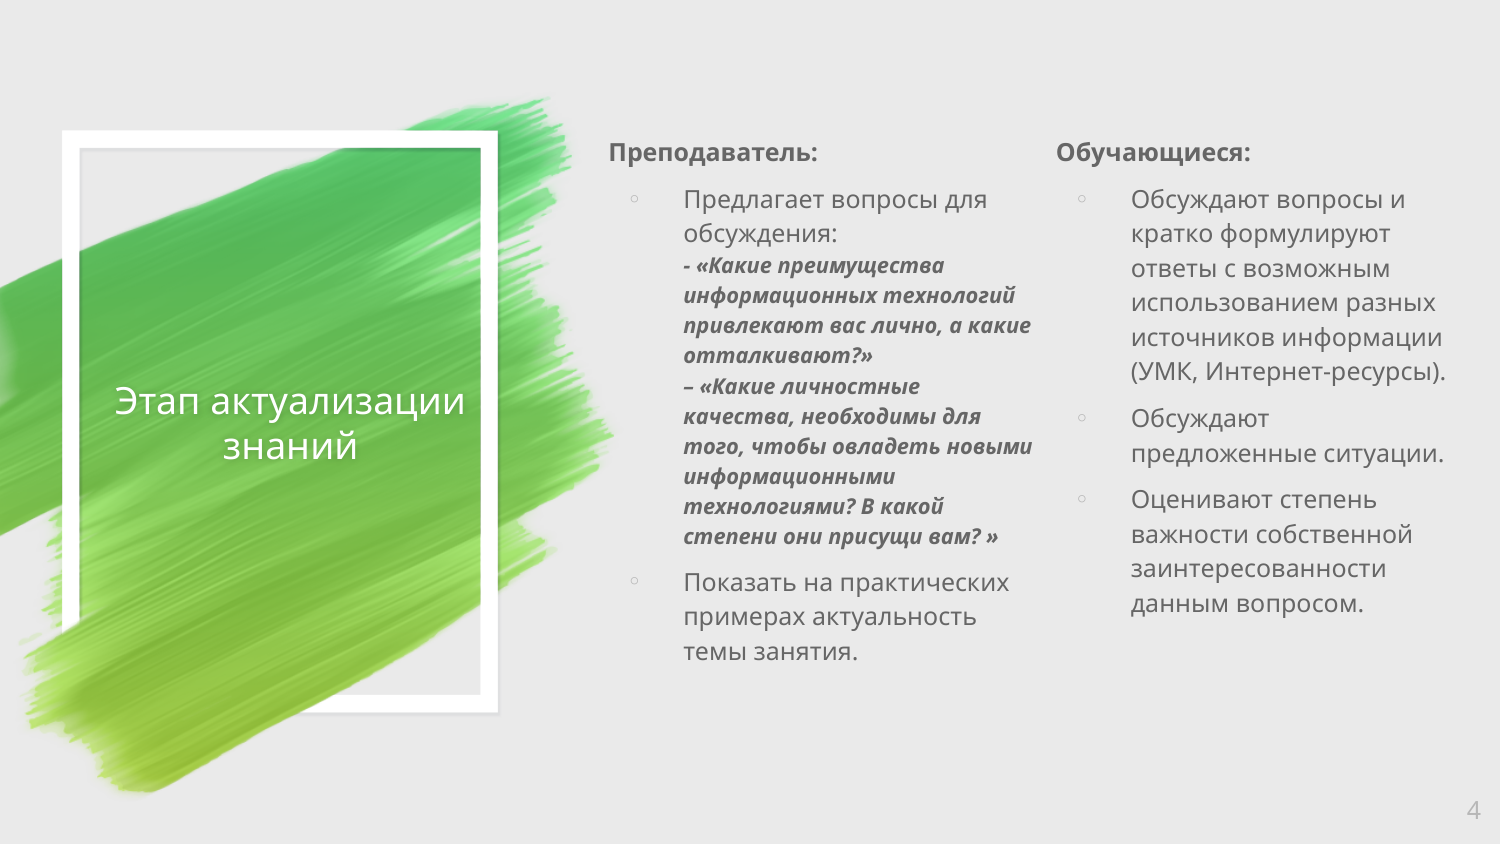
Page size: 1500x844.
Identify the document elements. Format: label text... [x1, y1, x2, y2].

list Преподаватель: Предлагает вопросы для обсуждения: - «Какие преимущества информационных технологий привлекают вас лично, а какие отталкивают?» – «Какие личностные качества, необходимы для того, чтобы овладеть новыми информационными технологиями? В какой степени они присущи вам? » Показать на практических примерах актуальность темы занятия. [608, 132, 1034, 741]
slide_number 4 [1391, 779, 1482, 844]
list Обучающиеся: Обсуждают вопросы и кратко формулируют ответы с возможным использованием разных источников информации (УМК, Интернет-ресурсы). Обсуждают предложенные ситуации. Оценивают степень важности собственной заинтересованности данным вопросом. [1055, 132, 1459, 713]
title Этап актуализации знаний [114, 149, 467, 696]
picture [0, 0, 1500, 844]
